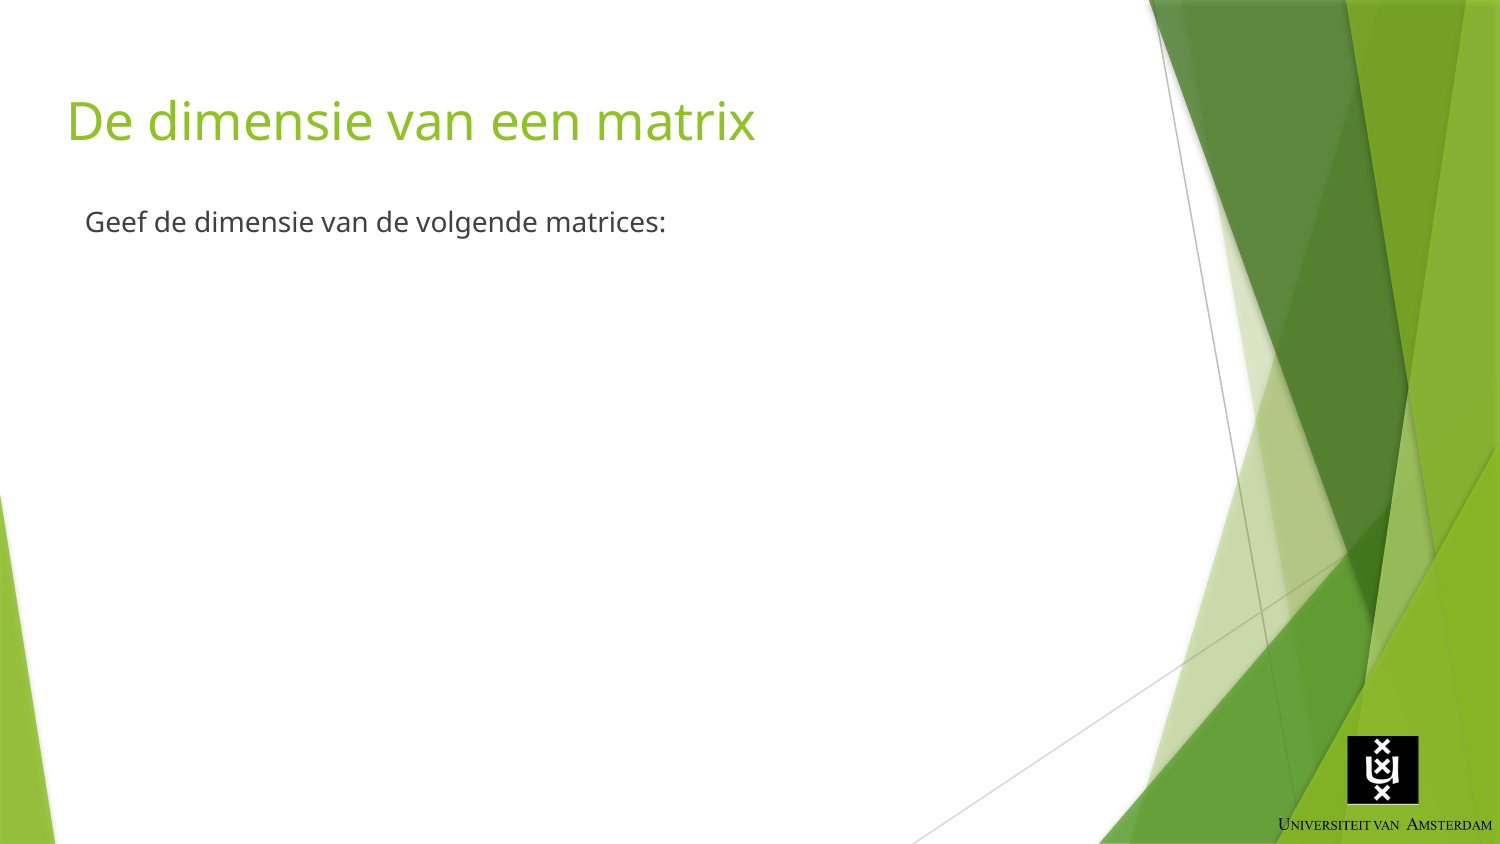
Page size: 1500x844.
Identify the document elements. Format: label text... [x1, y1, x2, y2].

picture [1267, 736, 1500, 844]
title De dimensie van een matrix [51, 72, 1449, 167]
